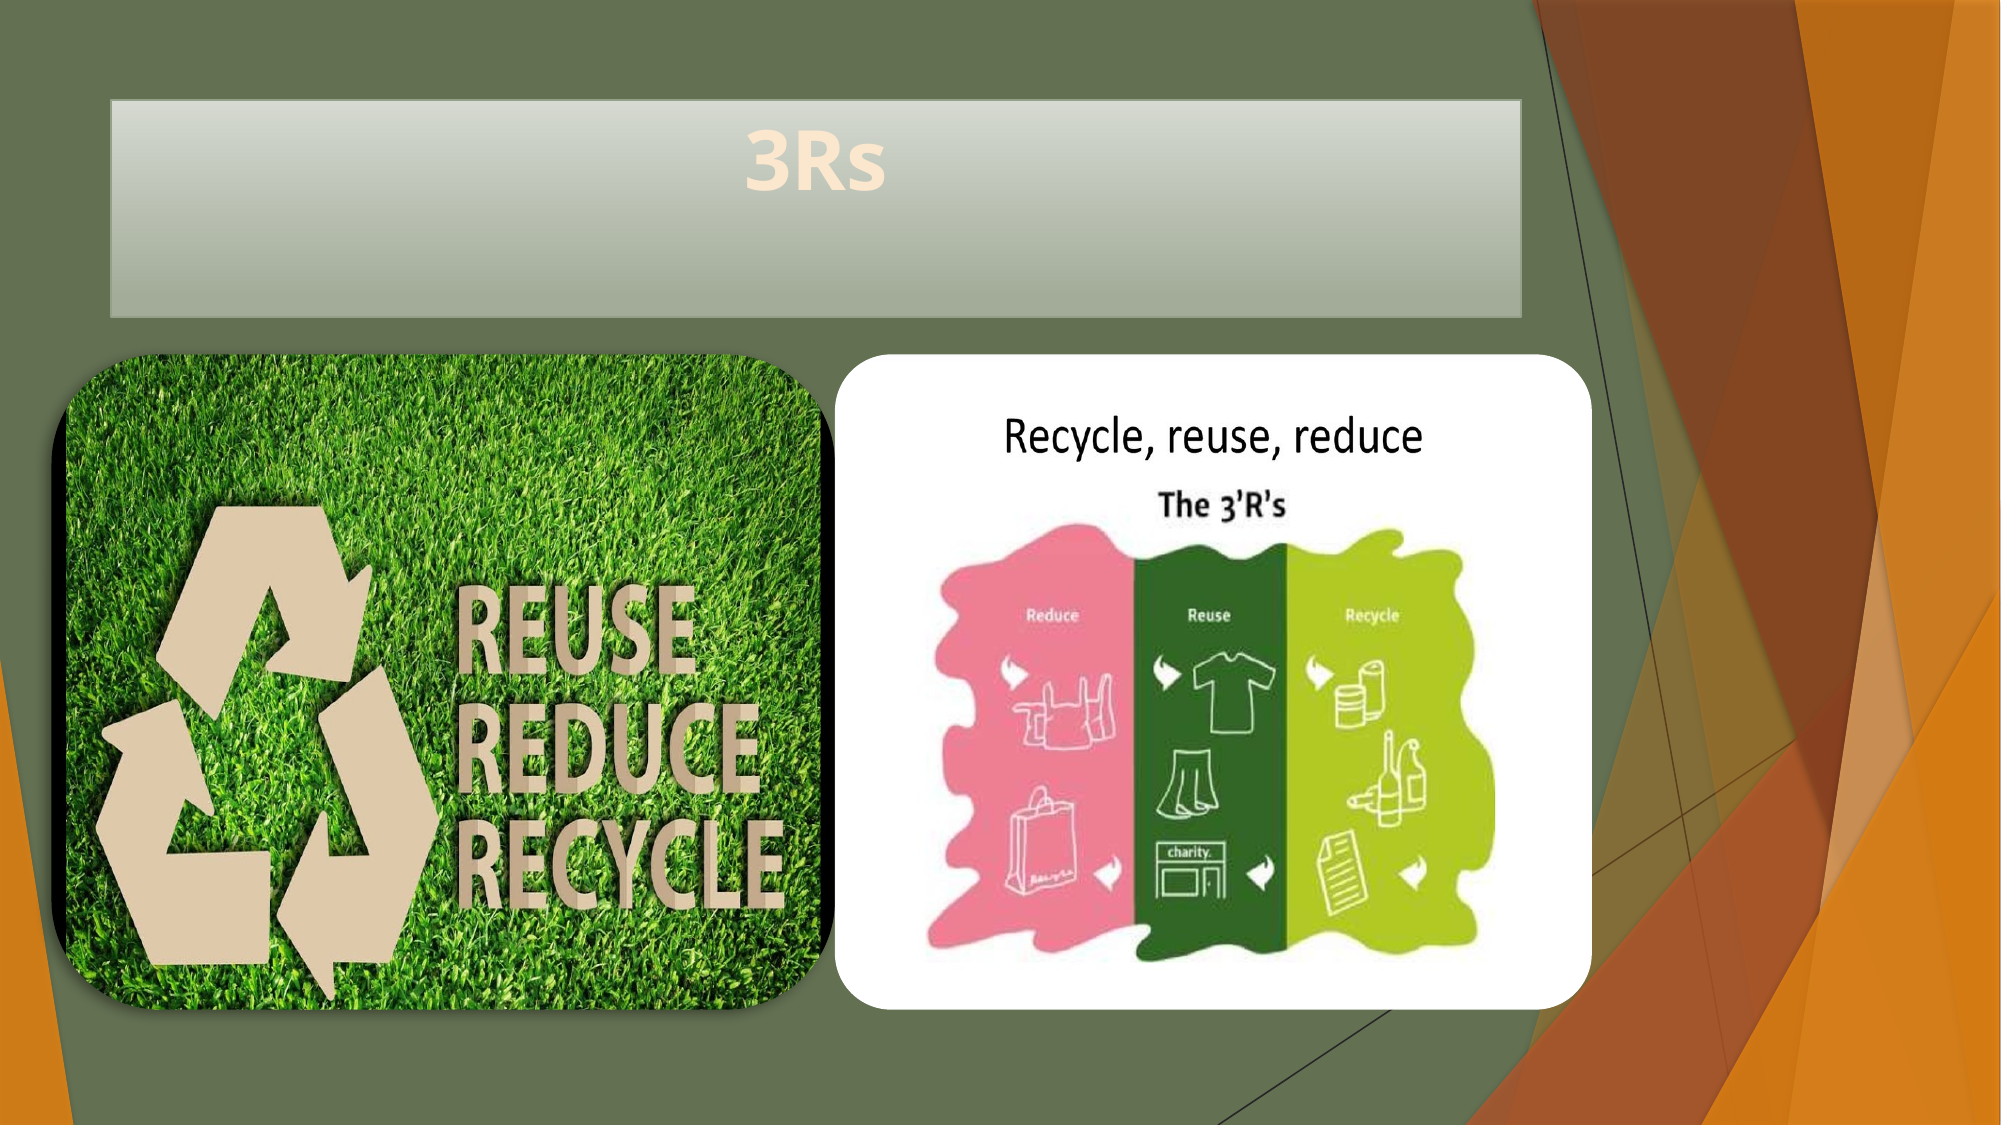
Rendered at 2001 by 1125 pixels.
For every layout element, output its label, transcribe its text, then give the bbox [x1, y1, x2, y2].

title 3Rs [110, 99, 1522, 318]
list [50, 353, 834, 1011]
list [834, 353, 1593, 1011]
